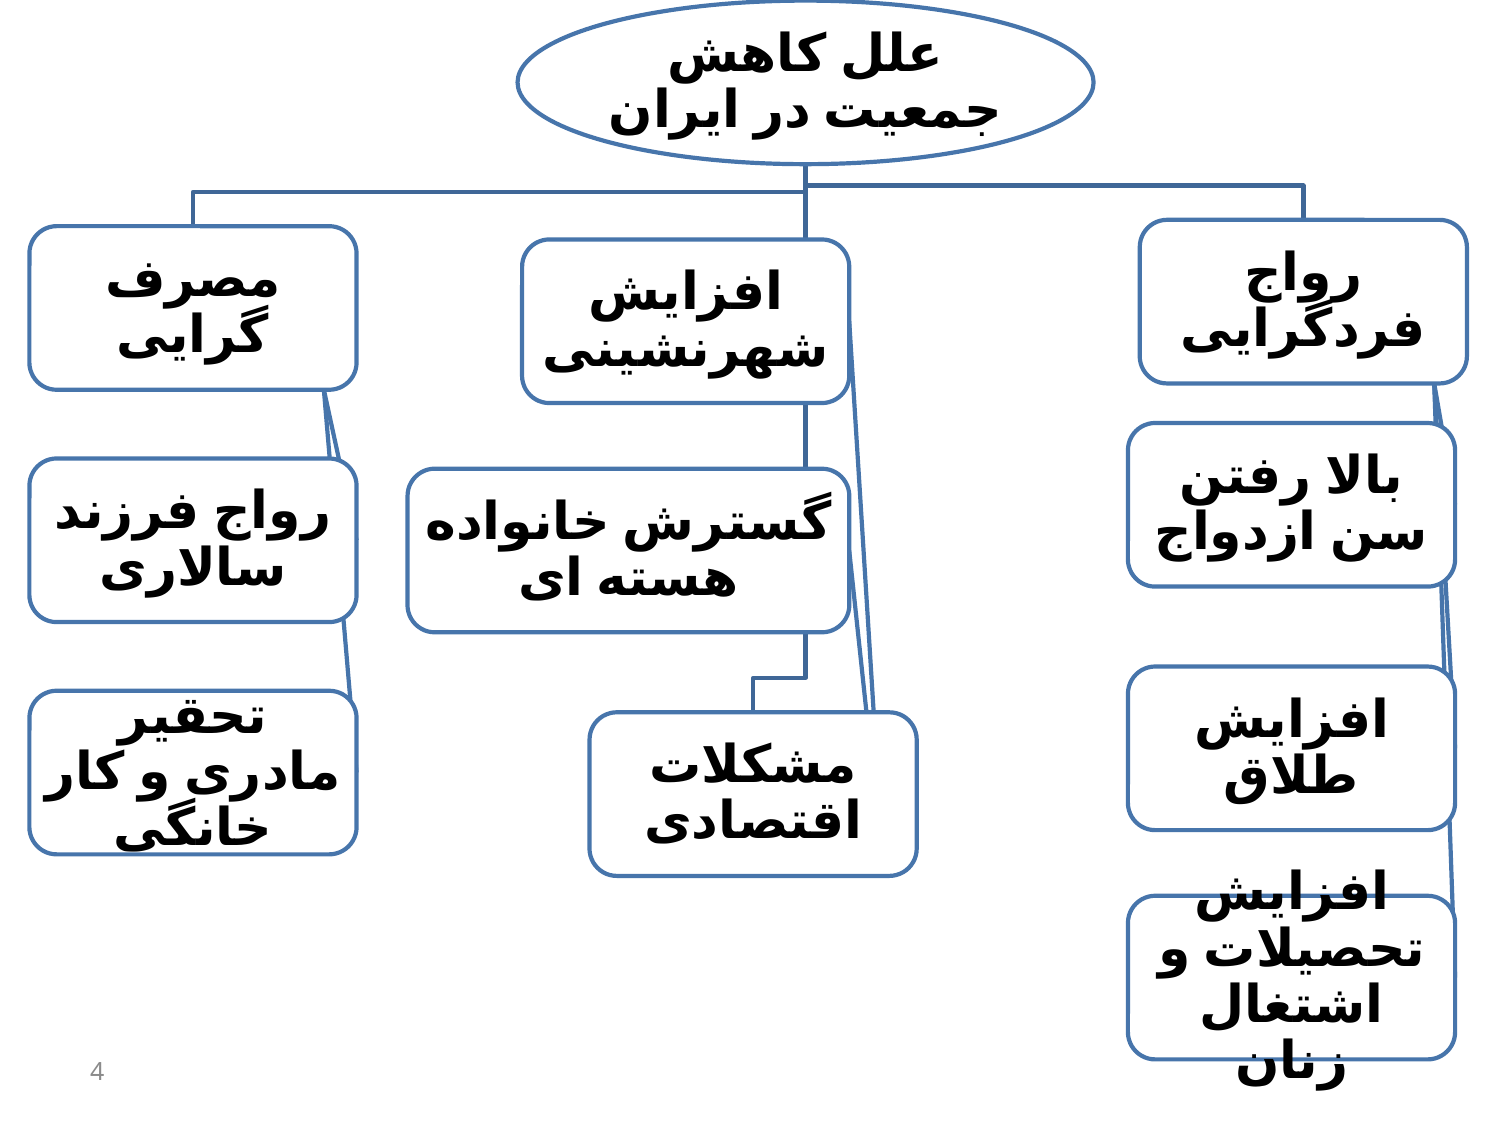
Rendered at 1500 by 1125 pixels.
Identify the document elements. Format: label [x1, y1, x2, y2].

text_box [29, 0, 1500, 1095]
